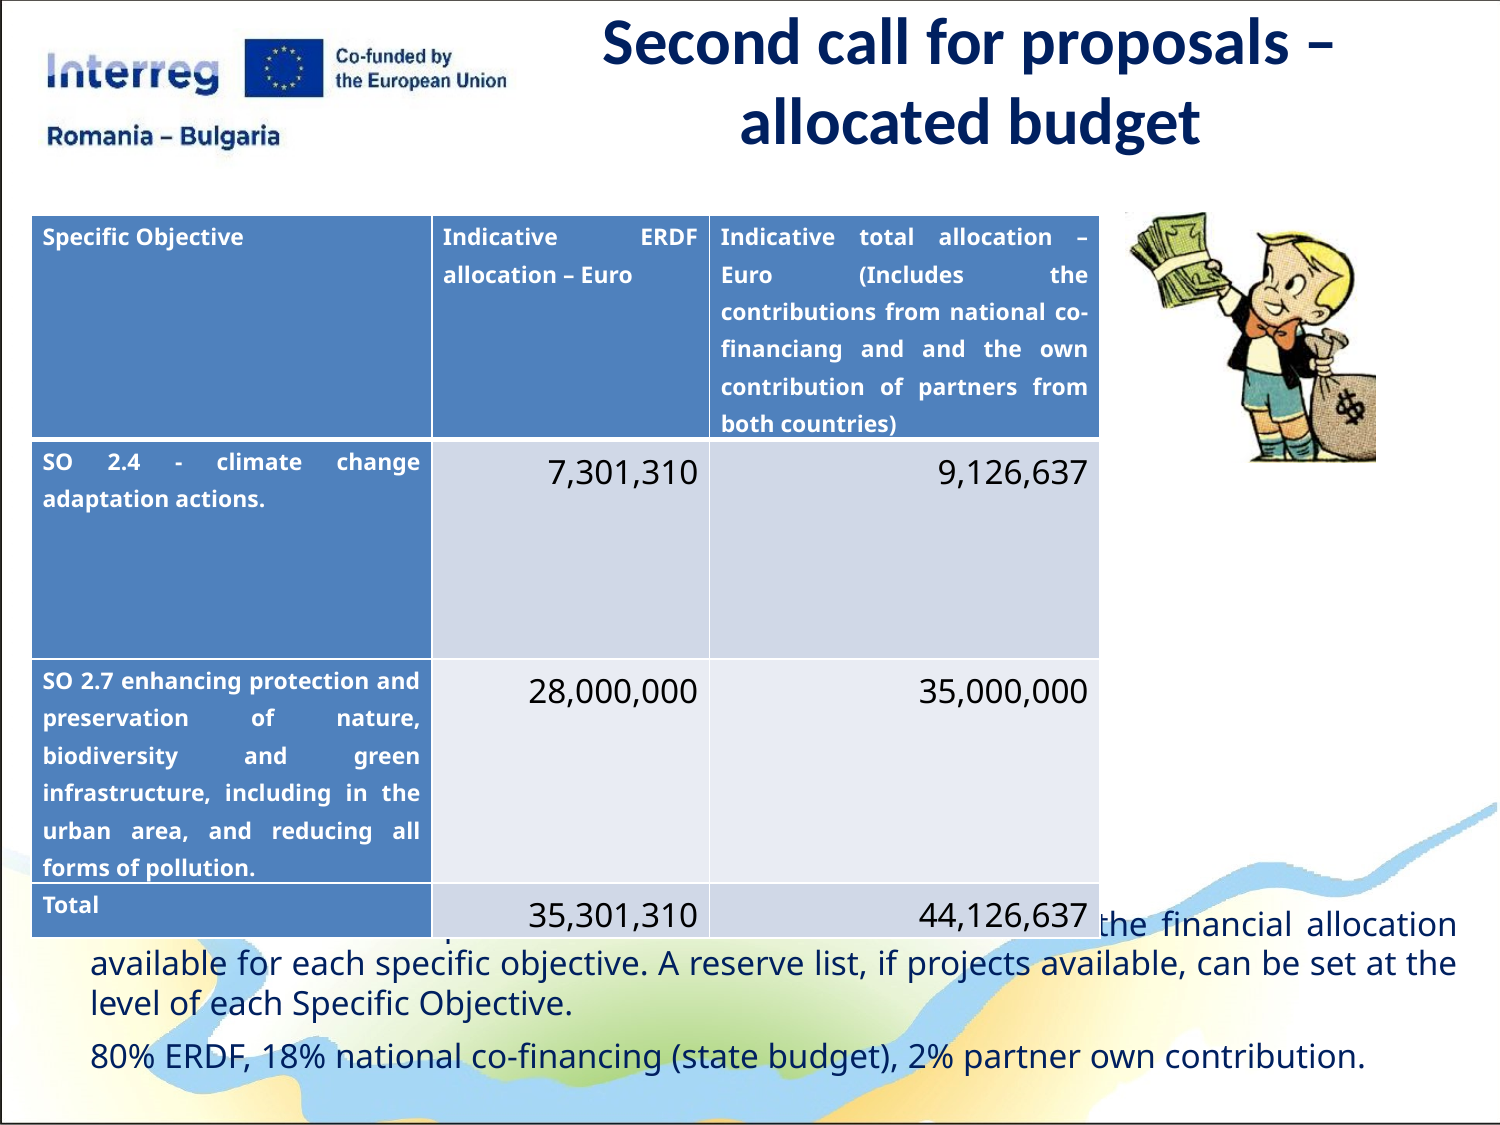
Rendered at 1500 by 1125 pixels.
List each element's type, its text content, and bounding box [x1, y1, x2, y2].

table_cell 35,000,000 [710, 660, 1099, 882]
list The selection of the operations shall be made in the limits of the financial allocation available for each specific objective. A reserve list, if projects available, can be set at the level of each Specific Objective. 80% ERDF, 18% national co-financing (state budget), 2% partner own contribution. [1101, 388, 1476, 777]
table_cell 9,126,637 [710, 442, 1099, 658]
table_header Specific Objective [32, 216, 431, 437]
table_cell SO 2.4 - climate change adaptation actions. [32, 442, 431, 658]
table_header Indicative total allocation – Euro (Includes the contributions from national co-financiang and and the own contribution of partners from both countries) [710, 216, 1099, 437]
picture [0, 0, 1500, 1125]
table_cell Total [32, 884, 431, 937]
title Second call for proposals – allocated budget [522, 37, 1426, 118]
table_header Indicative ERDF allocation – Euro [433, 216, 709, 437]
table_cell 7,301,310 [433, 442, 709, 658]
table_cell 35,301,310 [433, 884, 709, 937]
table_cell 28,000,000 [433, 660, 709, 882]
table_cell 44,126,637 [710, 884, 1099, 937]
table_cell SO 2.7 enhancing protection and preservation of nature, biodiversity and green infrastructure, including in the urban area, and reducing all forms of pollution. [32, 660, 431, 882]
